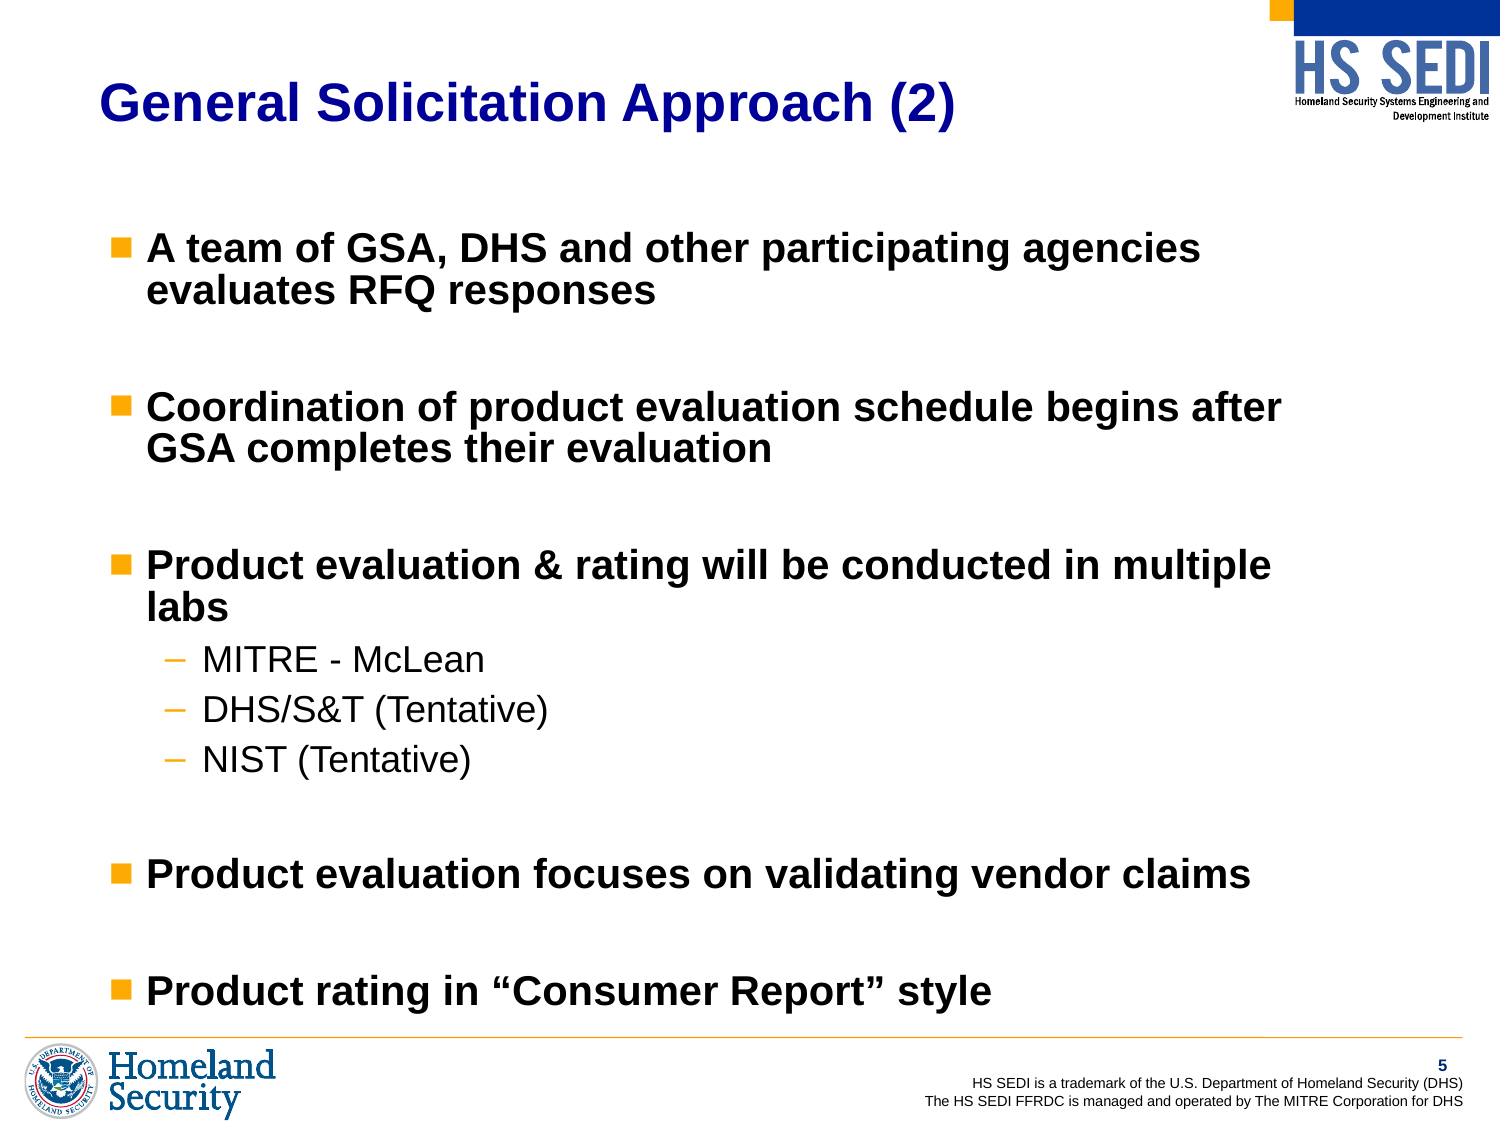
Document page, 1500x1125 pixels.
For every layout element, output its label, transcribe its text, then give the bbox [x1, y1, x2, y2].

list A team of GSA, DHS and other participating agencies evaluates RFQ responses Coordination of product evaluation schedule begins after GSA completes their evaluation Product evaluation & rating will be conducted in multiple labs MITRE - McLean DHS/S&T (Tentative) NIST (Tentative) Product evaluation focuses on validating vendor claims Product rating in “Consumer Report” style [93, 221, 1357, 1004]
slide_number 4 [1374, 1049, 1463, 1076]
title General Solicitation Approach (2) [84, 62, 1260, 151]
